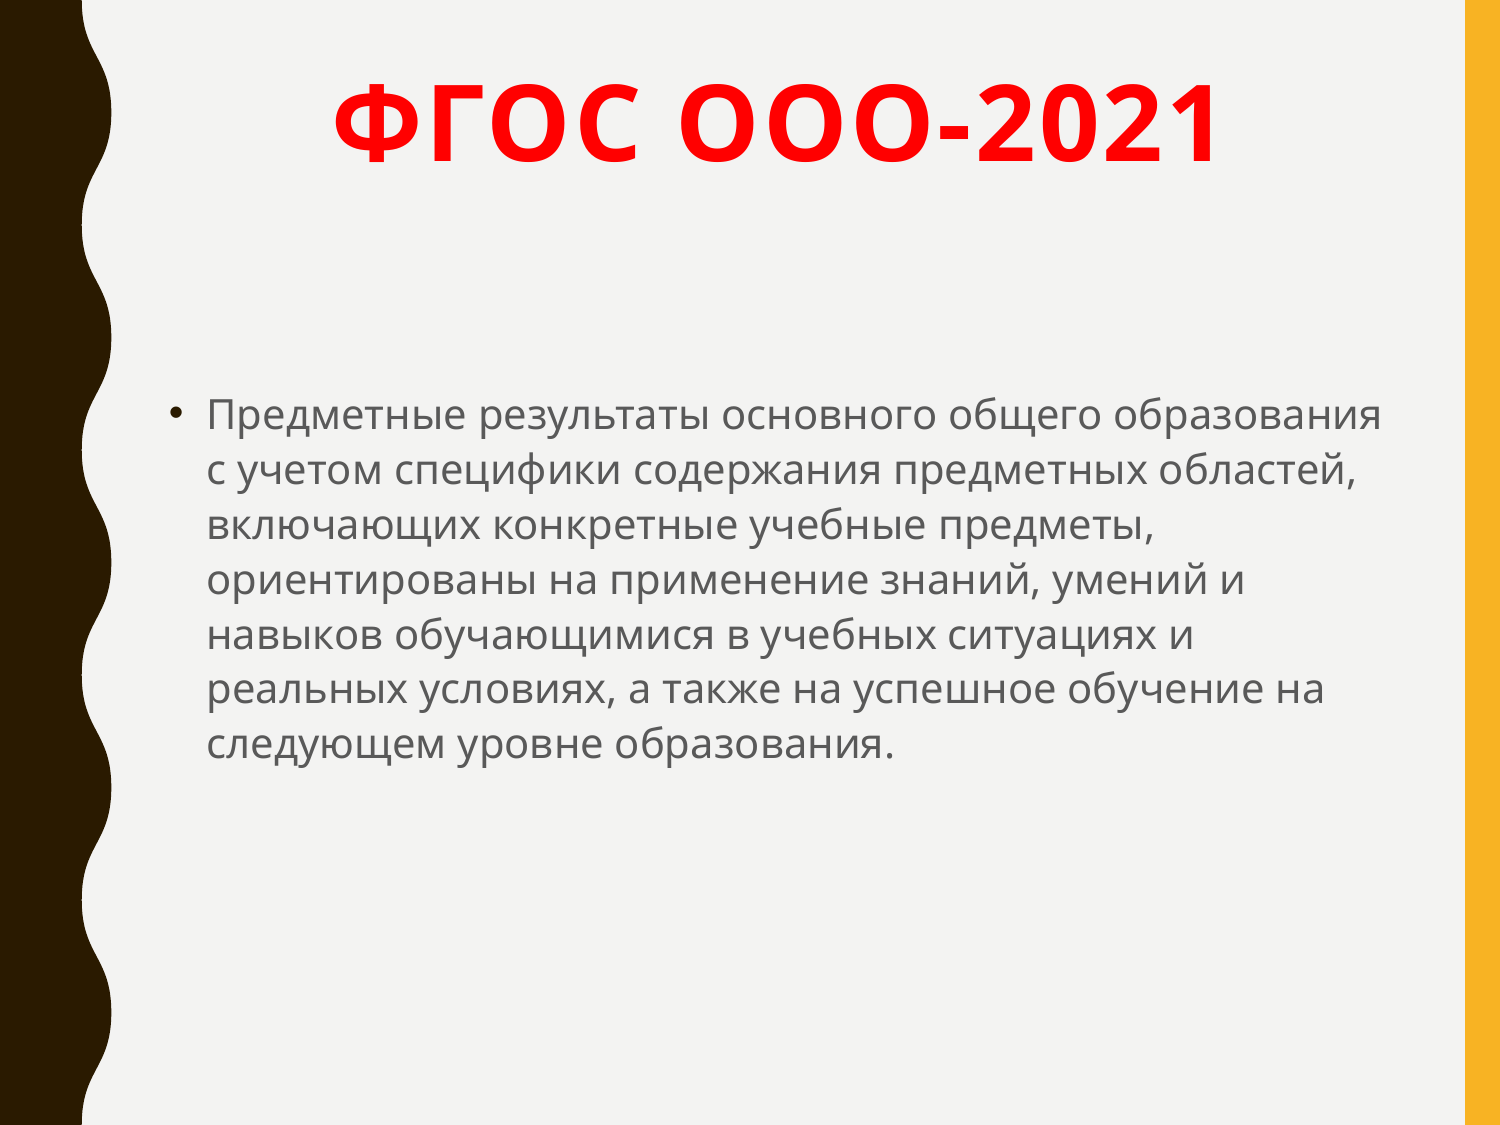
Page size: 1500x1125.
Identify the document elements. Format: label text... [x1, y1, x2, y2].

title ФГОС ООО-2021 [154, 62, 1407, 308]
list Предметные результаты основного общего образования с учетом специфики содержания предметных областей, включающих конкретные учебные предметы, ориентированы на применение знаний, умений и навыков обучающимися в учебных ситуациях и реальных условиях, а также на успешное обучение на следующем уровне образования. [154, 375, 1407, 965]
